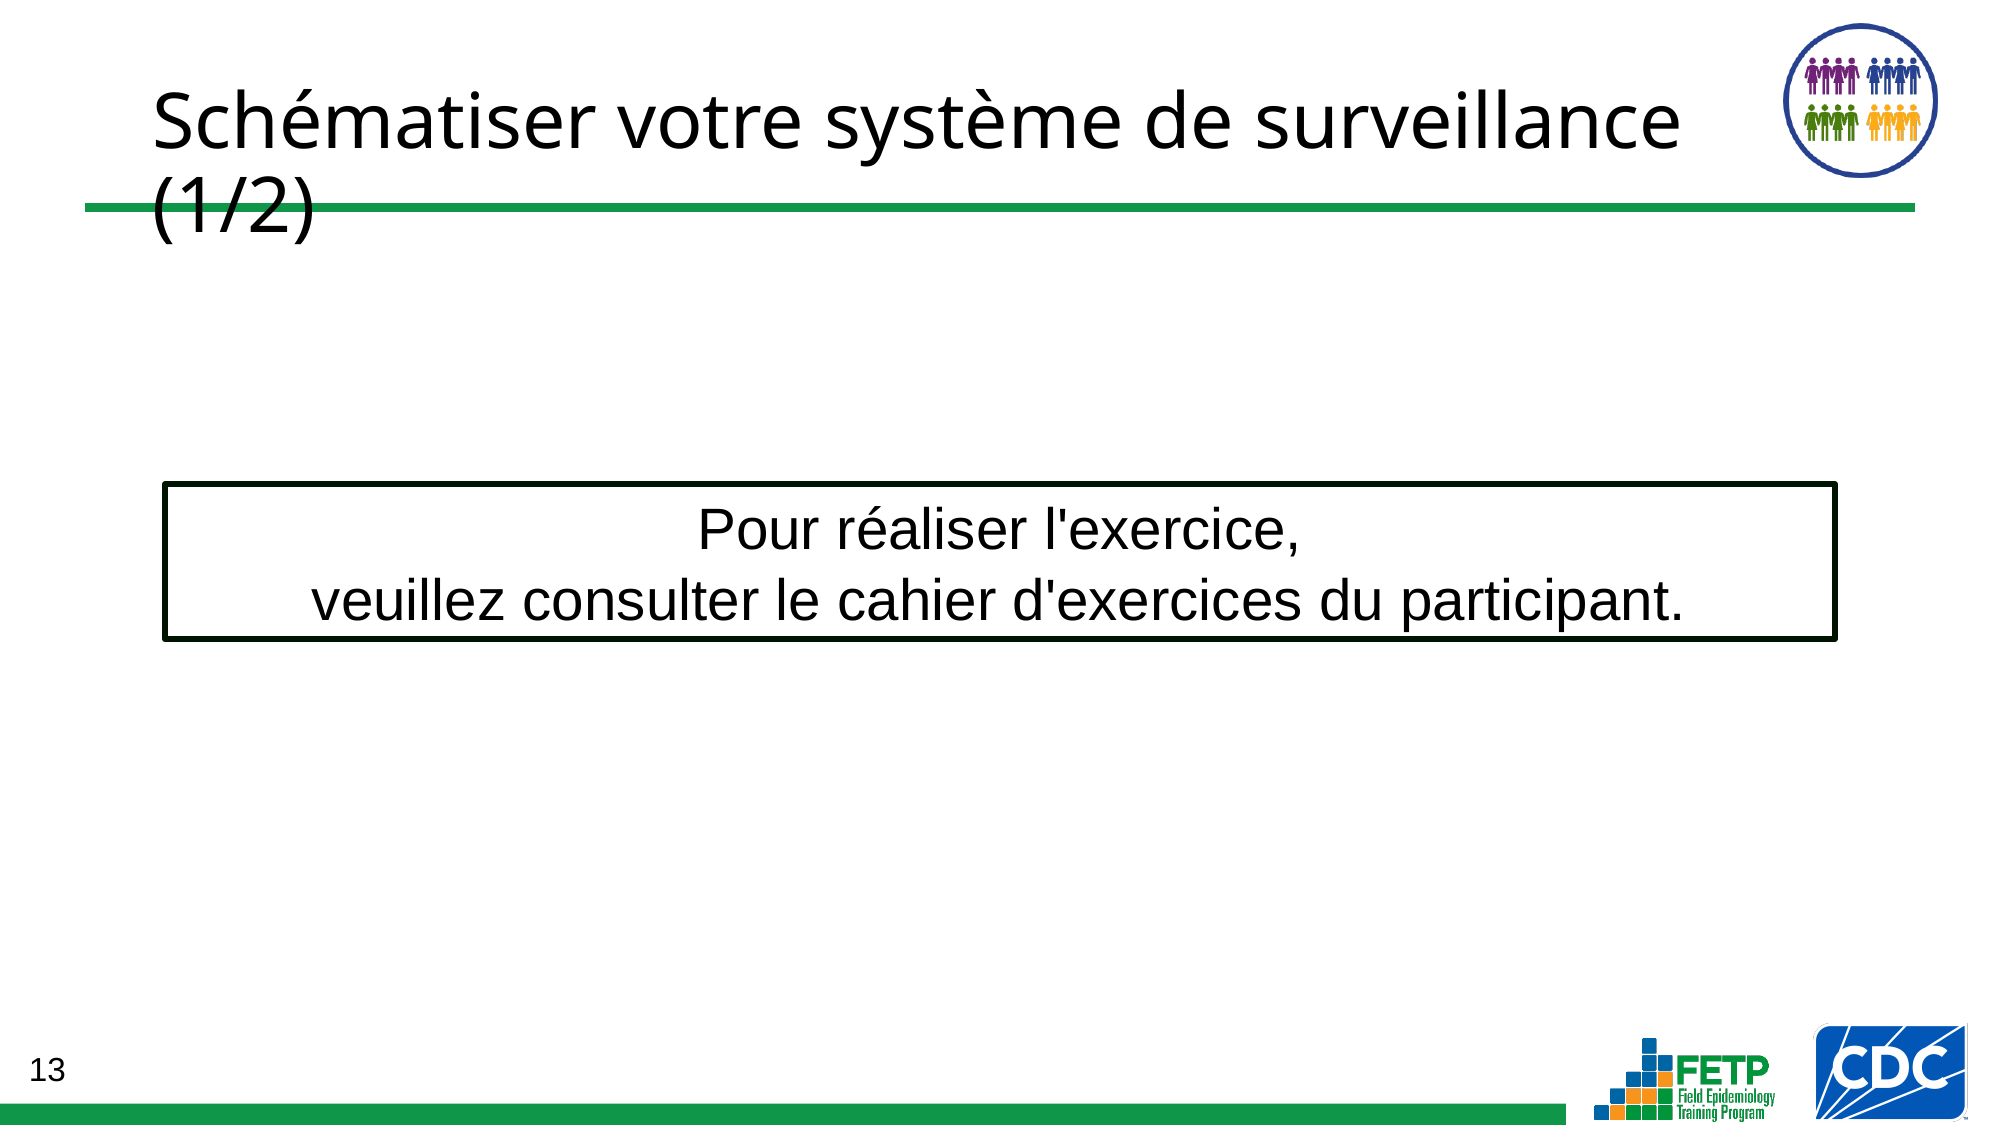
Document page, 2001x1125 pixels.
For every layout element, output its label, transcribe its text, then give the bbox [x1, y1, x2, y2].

picture [1594, 1038, 1775, 1122]
picture [1813, 1023, 1968, 1122]
text_box Schématiser votre système de surveillance (1/2) [137, 75, 1863, 207]
picture [1783, 23, 1938, 178]
